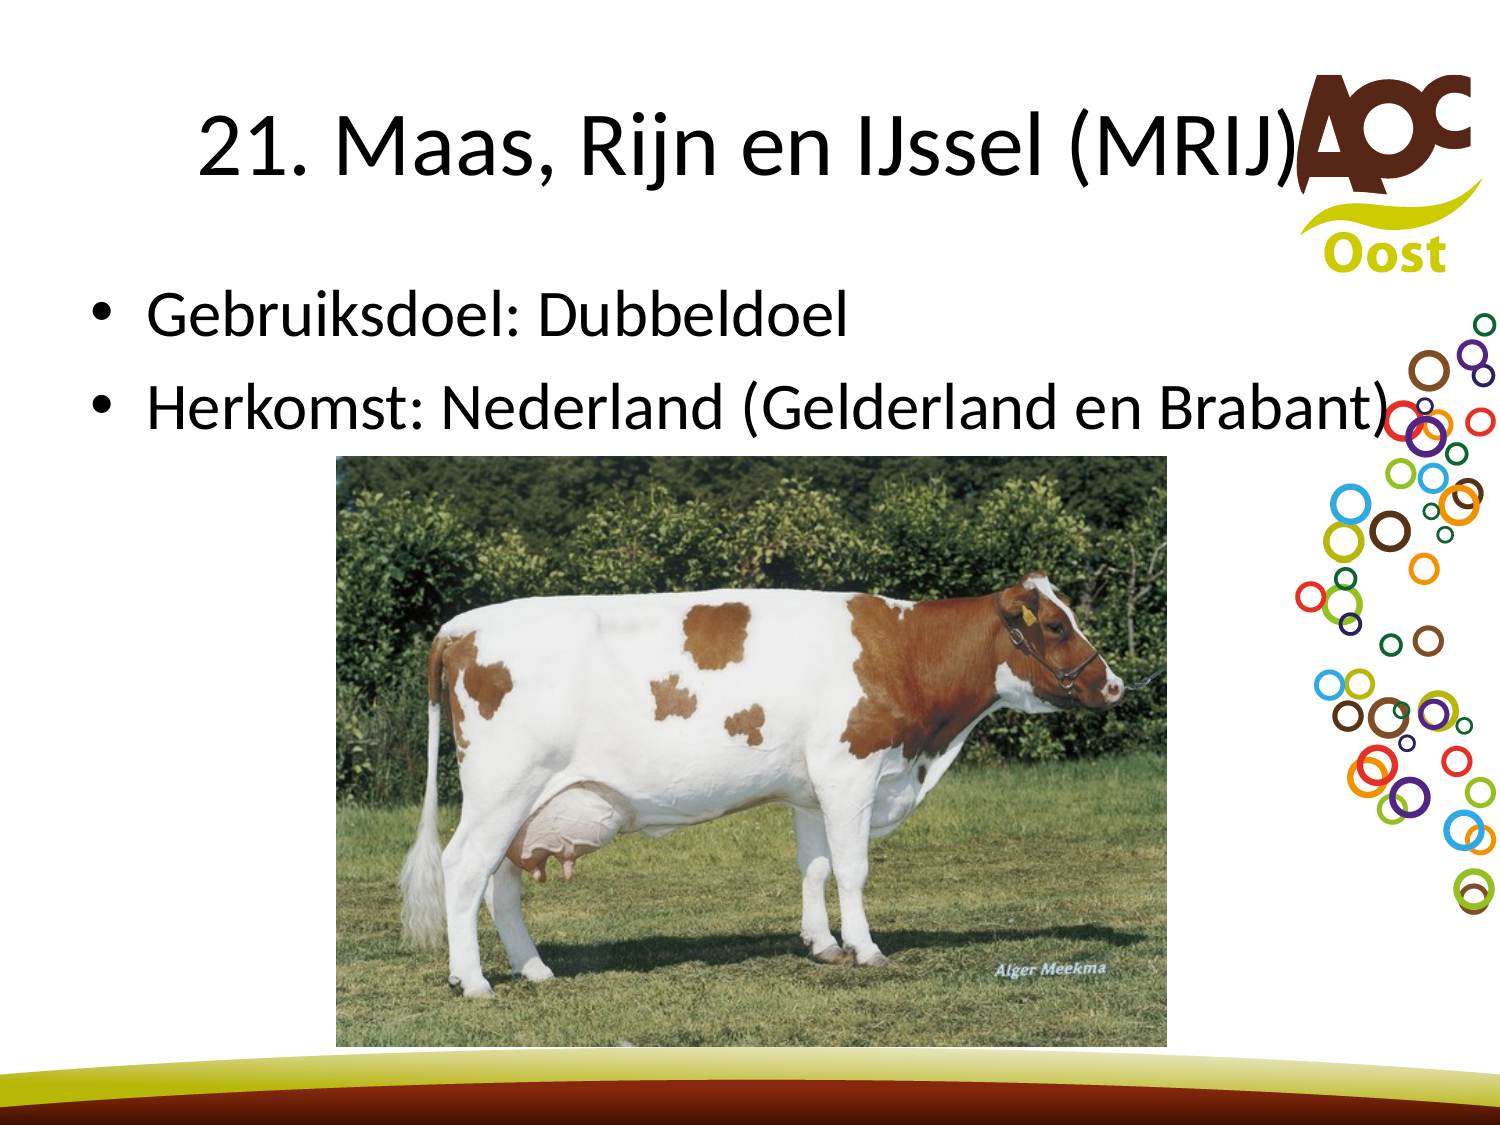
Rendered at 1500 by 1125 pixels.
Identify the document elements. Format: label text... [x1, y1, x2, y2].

list Gebruiksdoel: Dubbeldoel Herkomst: Nederland (Gelderland en Brabant) [75, 262, 1425, 1005]
picture [0, 0, 1500, 1125]
title 21. Maas, Rijn en IJssel (MRIJ) [75, 45, 1425, 233]
